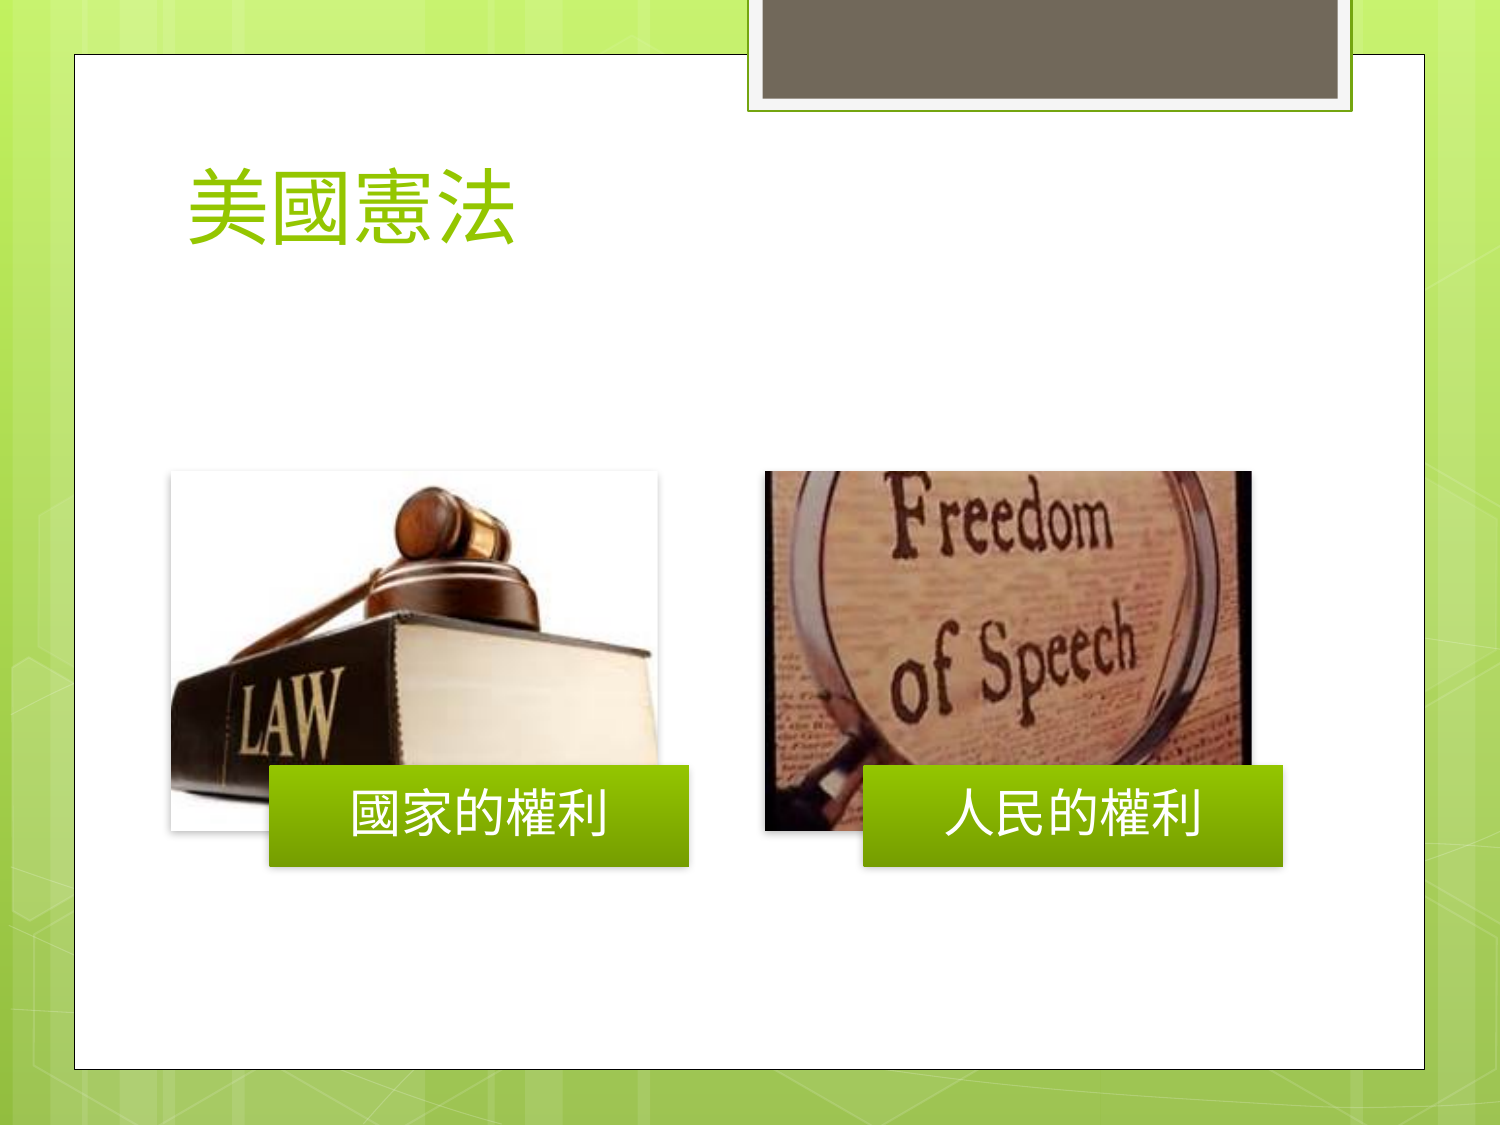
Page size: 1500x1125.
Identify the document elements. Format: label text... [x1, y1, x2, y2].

title 美國憲法 [171, 74, 1324, 263]
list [170, 380, 1284, 958]
